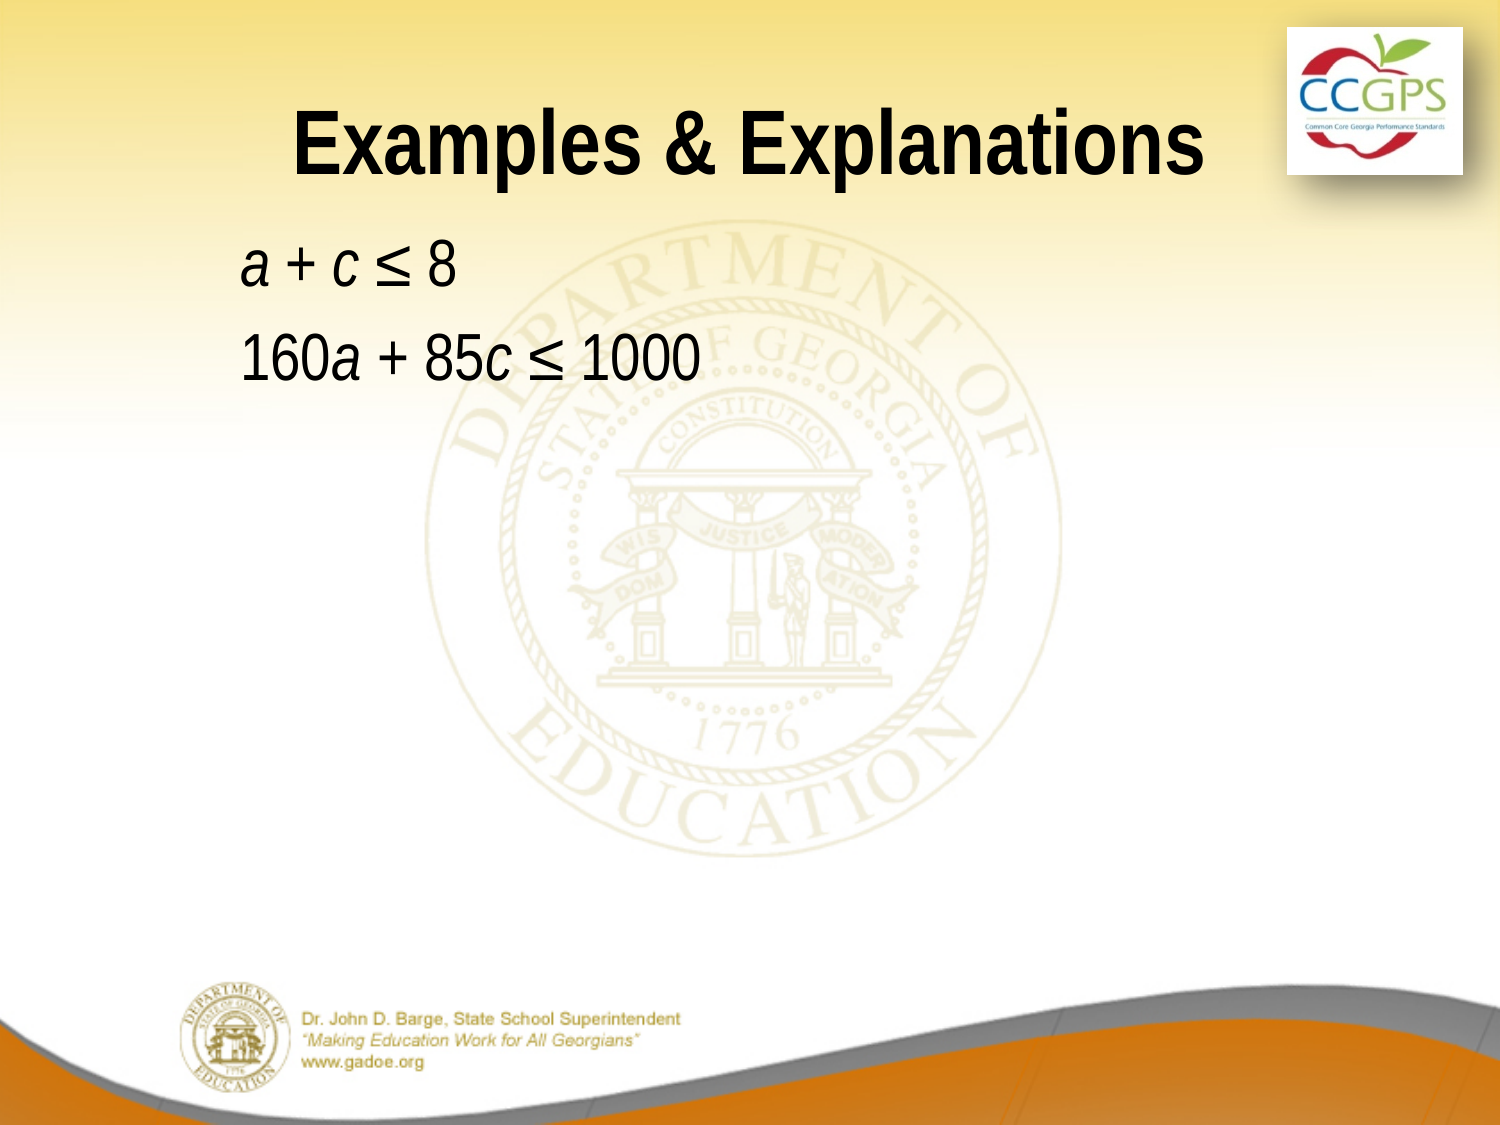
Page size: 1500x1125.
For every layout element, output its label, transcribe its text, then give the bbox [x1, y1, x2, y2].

subtitle a + c ≤ 8 160a + 85c ≤ 1000 [224, 212, 1276, 926]
picture [0, 0, 1500, 1125]
title Examples & Explanations [112, 74, 1281, 201]
